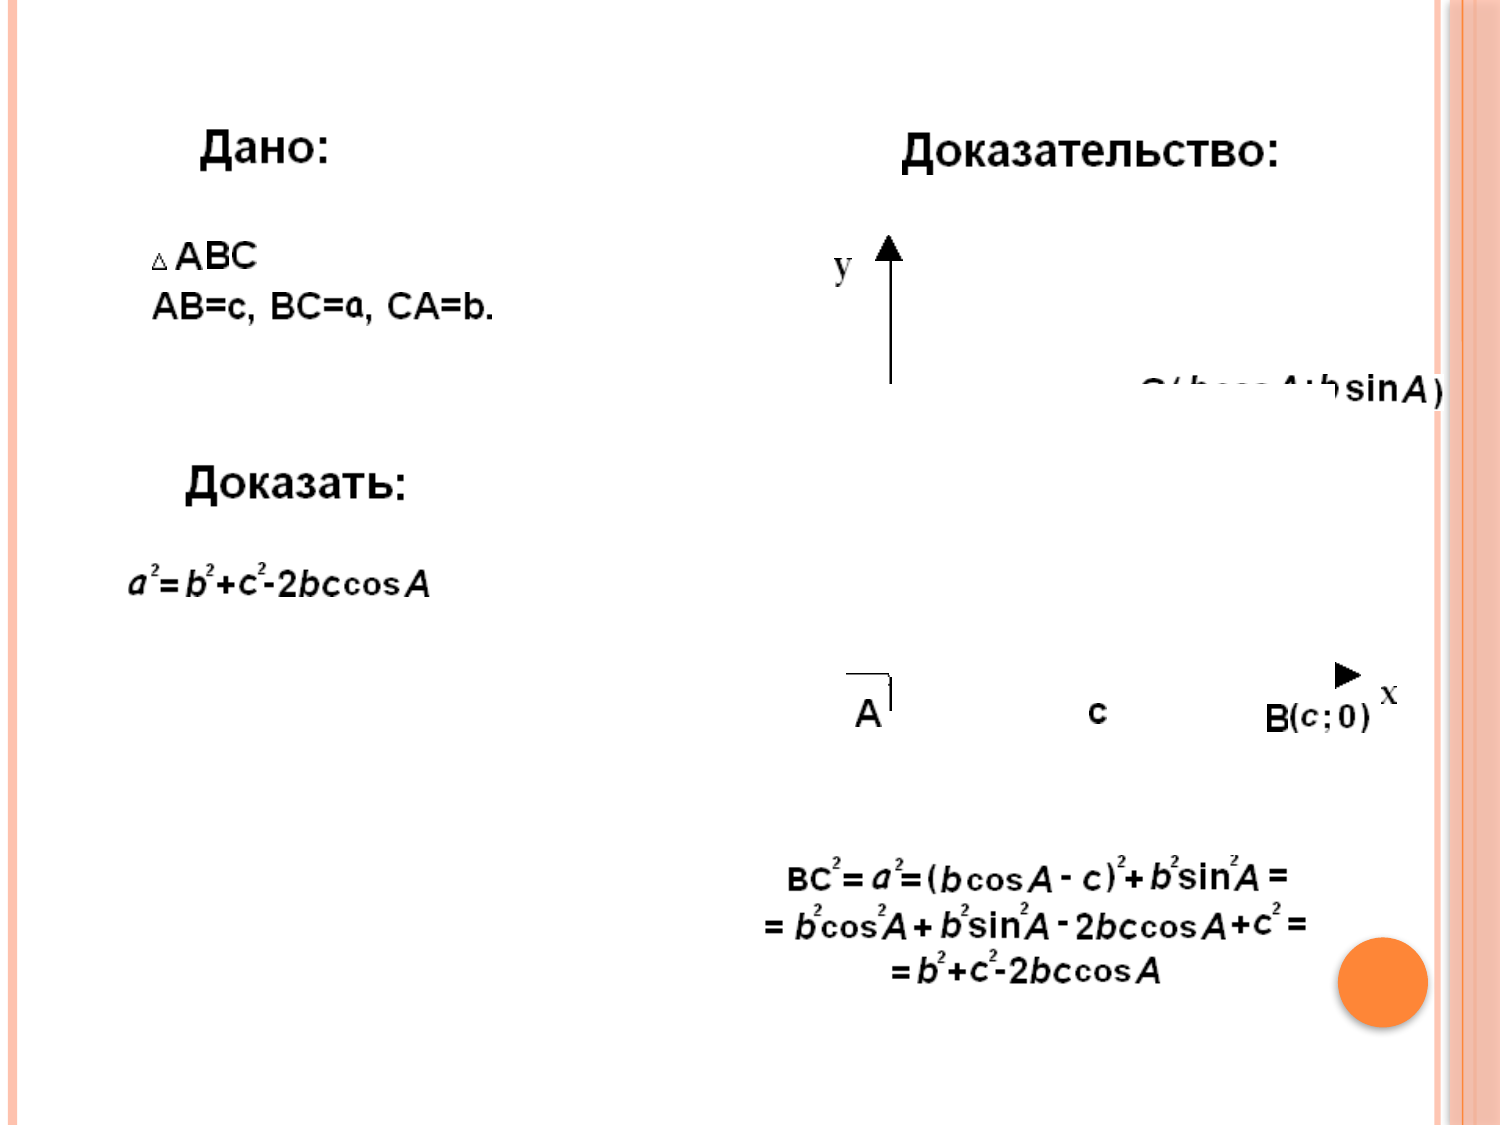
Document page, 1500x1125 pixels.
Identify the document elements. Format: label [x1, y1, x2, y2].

picture [198, 128, 328, 174]
picture [1089, 702, 1108, 724]
picture [1380, 686, 1398, 705]
picture [846, 234, 1445, 711]
picture [128, 561, 431, 598]
picture [1266, 702, 1371, 734]
picture [901, 128, 1278, 175]
picture [151, 292, 492, 327]
picture [128, 444, 455, 524]
picture [761, 854, 1309, 991]
picture [175, 242, 203, 270]
picture [207, 241, 229, 269]
picture [151, 253, 167, 270]
picture [833, 258, 853, 288]
picture [232, 241, 257, 269]
picture [854, 699, 883, 727]
